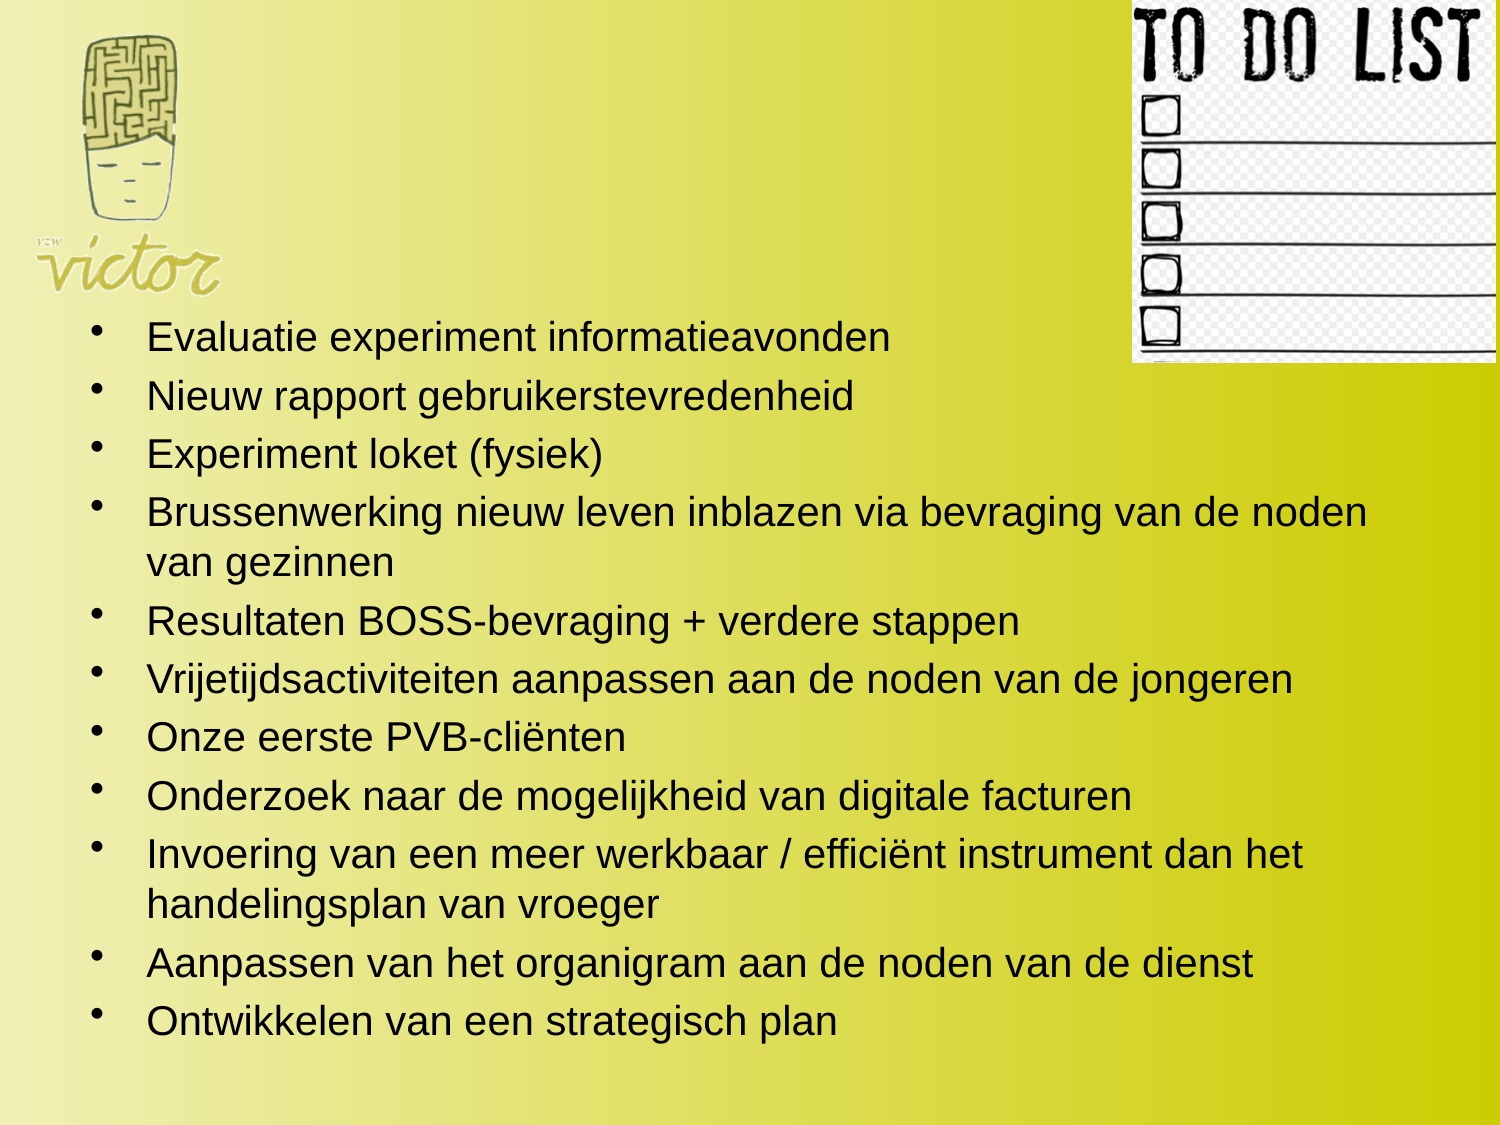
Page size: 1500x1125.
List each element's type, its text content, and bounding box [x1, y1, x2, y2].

list Evaluatie experiment informatieavonden Nieuw rapport gebruikerstevredenheid Experiment loket (fysiek) Brussenwerking nieuw leven inblazen via bevraging van de noden van gezinnen Resultaten BOSS-bevraging + verdere stappen Vrijetijdsactiviteiten aanpassen aan de noden van de jongeren Onze eerste PVB-cliënten Onderzoek naar de mogelijkheid van digitale facturen Invoering van een meer werkbaar / efficiënt instrument dan het handelingsplan van vroeger Aanpassen van het organigram aan de noden van de dienst Ontwikkelen van een strategisch plan [74, 302, 1426, 1006]
picture [29, 30, 234, 303]
picture [1132, 0, 1497, 364]
